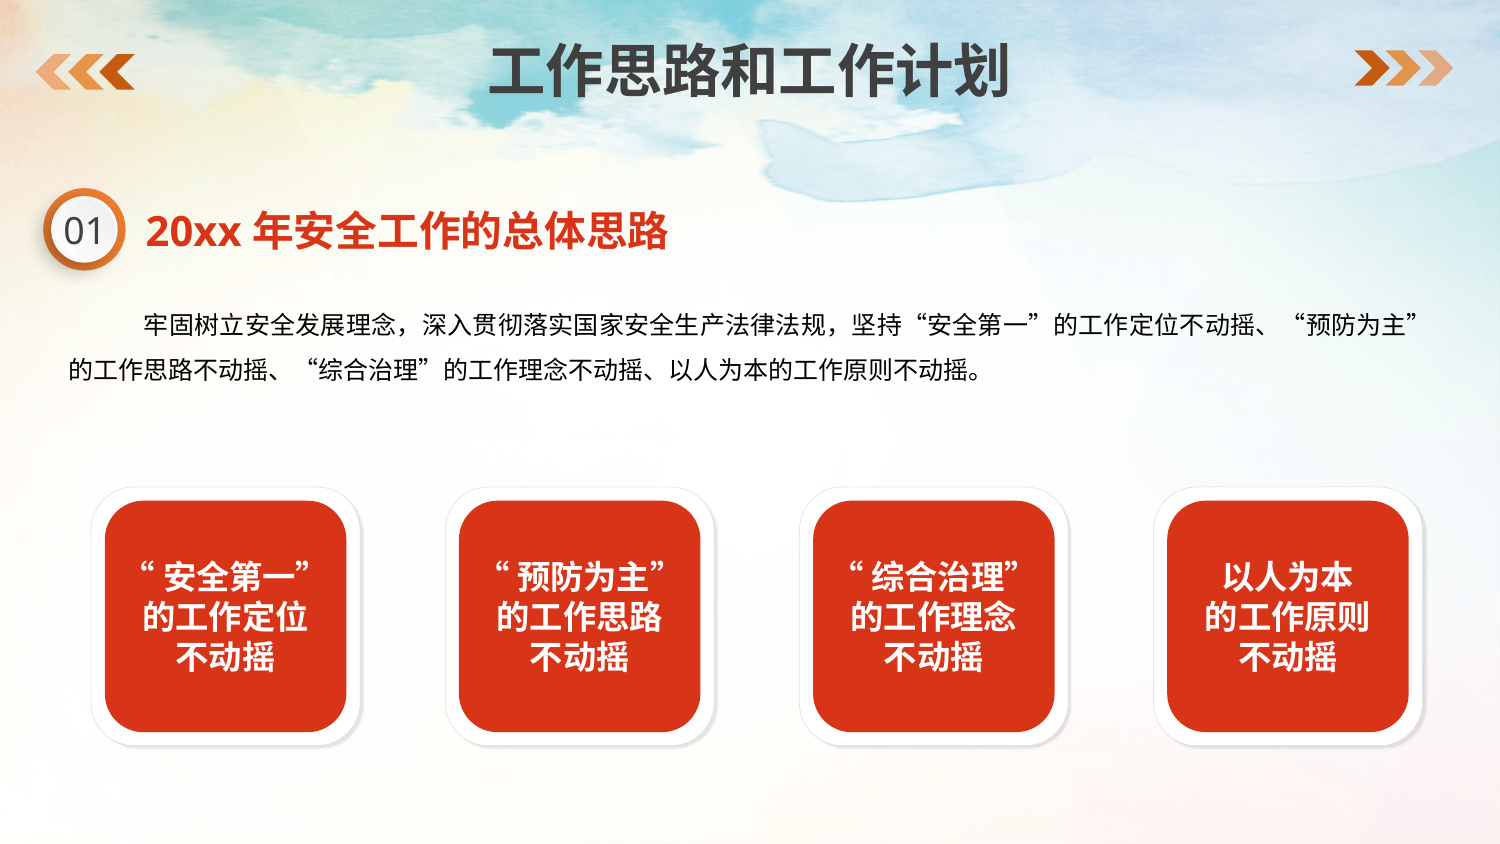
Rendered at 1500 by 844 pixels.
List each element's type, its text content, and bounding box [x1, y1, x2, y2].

text_box 20xx年安全工作的总体思路 [135, 197, 685, 262]
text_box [1153, 486, 1423, 746]
text_box 牢固树立安全发展理念，深入贯彻落实国家安全生产法律法规，坚持“安全第一”的工作定位不动摇、“预防为主”的工作思路不动摇、“综合治理”的工作理念不动摇、以人为本的工作原则不动摇。 [54, 287, 1447, 392]
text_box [1354, 50, 1454, 86]
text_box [35, 54, 135, 90]
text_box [445, 486, 715, 746]
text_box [34, 188, 135, 271]
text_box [799, 486, 1069, 746]
picture [0, 0, 1500, 844]
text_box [91, 486, 361, 746]
text_box 工作思路和工作计划 [413, 30, 1087, 109]
